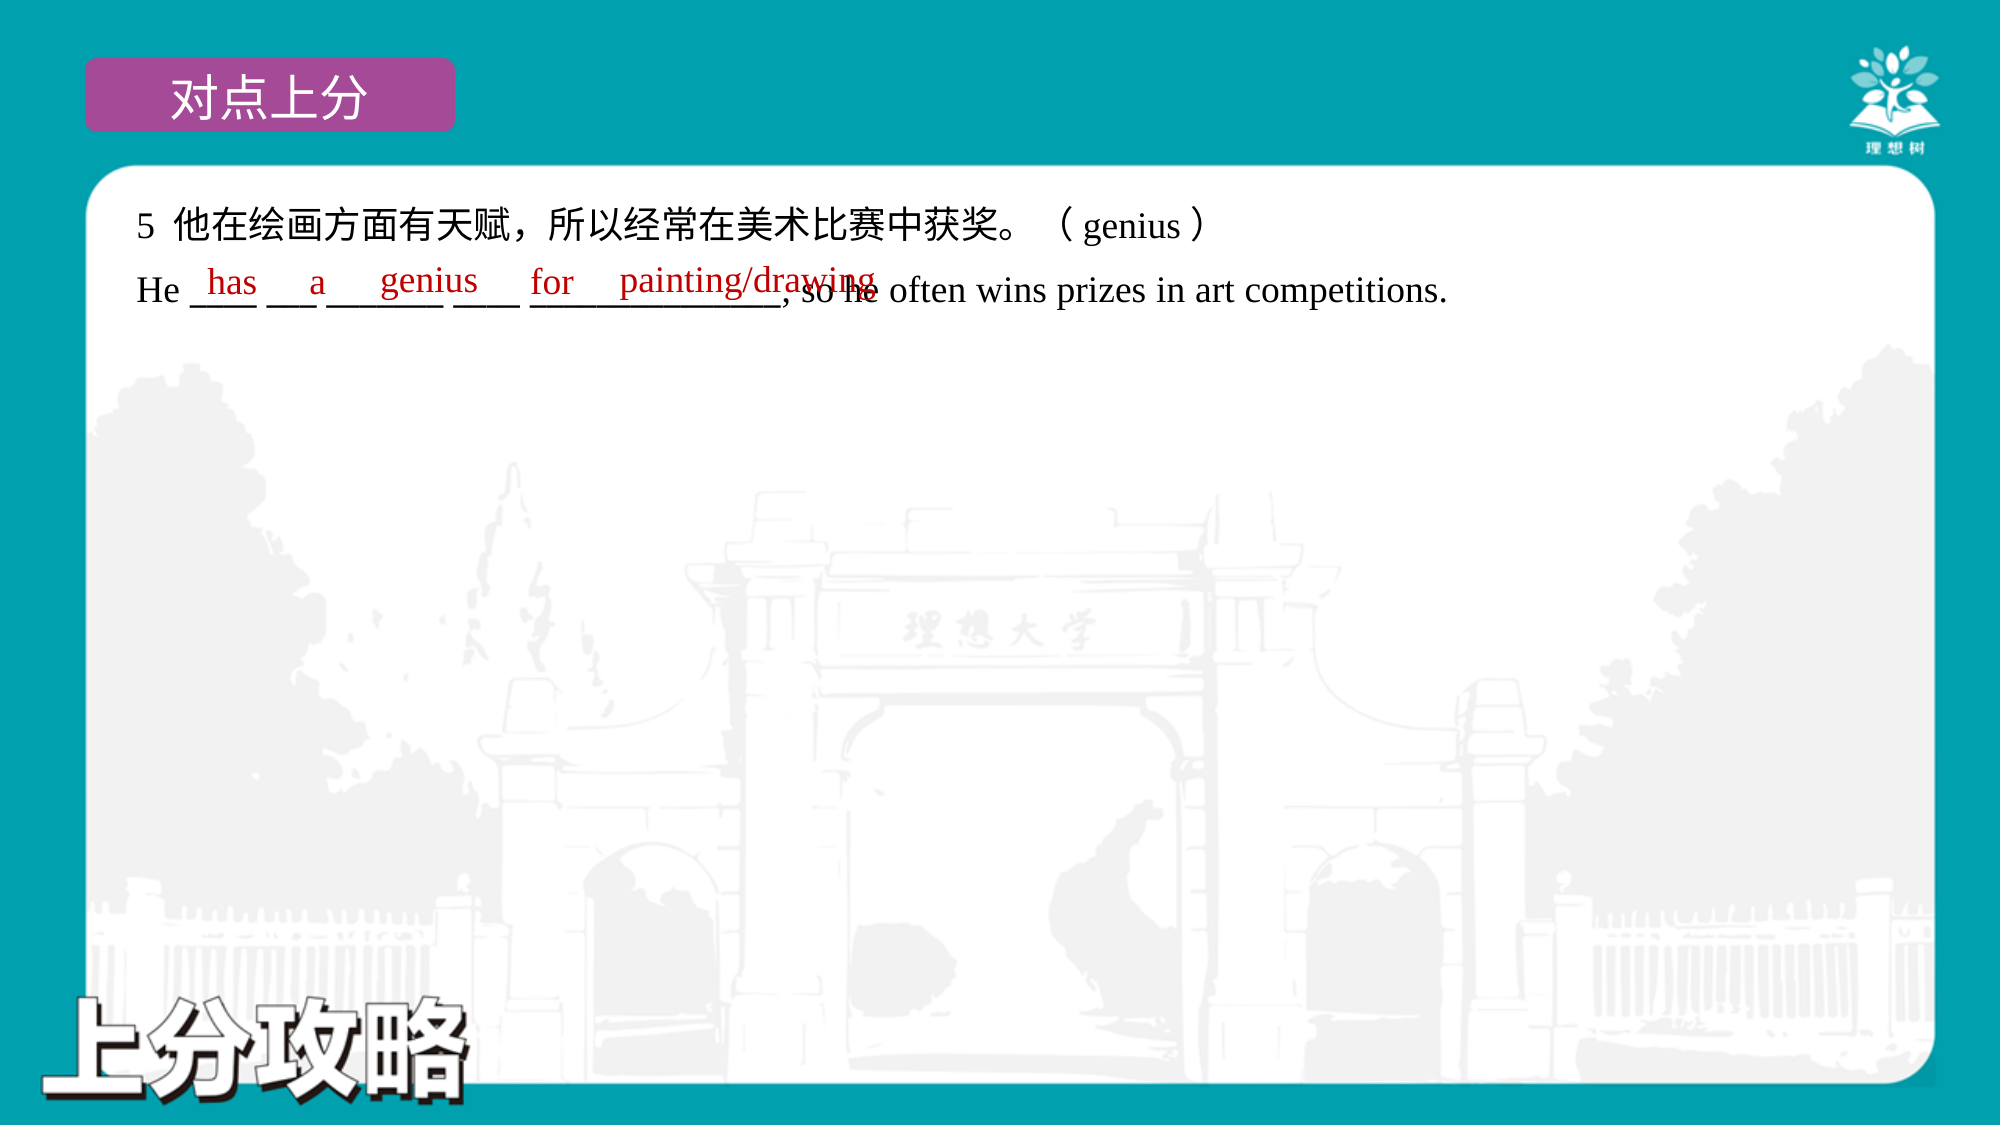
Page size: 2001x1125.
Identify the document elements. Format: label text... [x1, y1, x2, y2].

text_box 5 他在绘画方面有天赋，所以经常在美术比赛中获奖。（genius） He ____ ___ _______ ____ _______________, so he often wins prizes in art competitions. [136, 177, 1865, 304]
text_box has [193, 237, 271, 296]
text_box genius [366, 235, 492, 294]
text_box for [516, 237, 588, 296]
text_box painting/drawing [606, 235, 890, 294]
text_box a [295, 237, 340, 296]
picture [0, 0, 2000, 1125]
